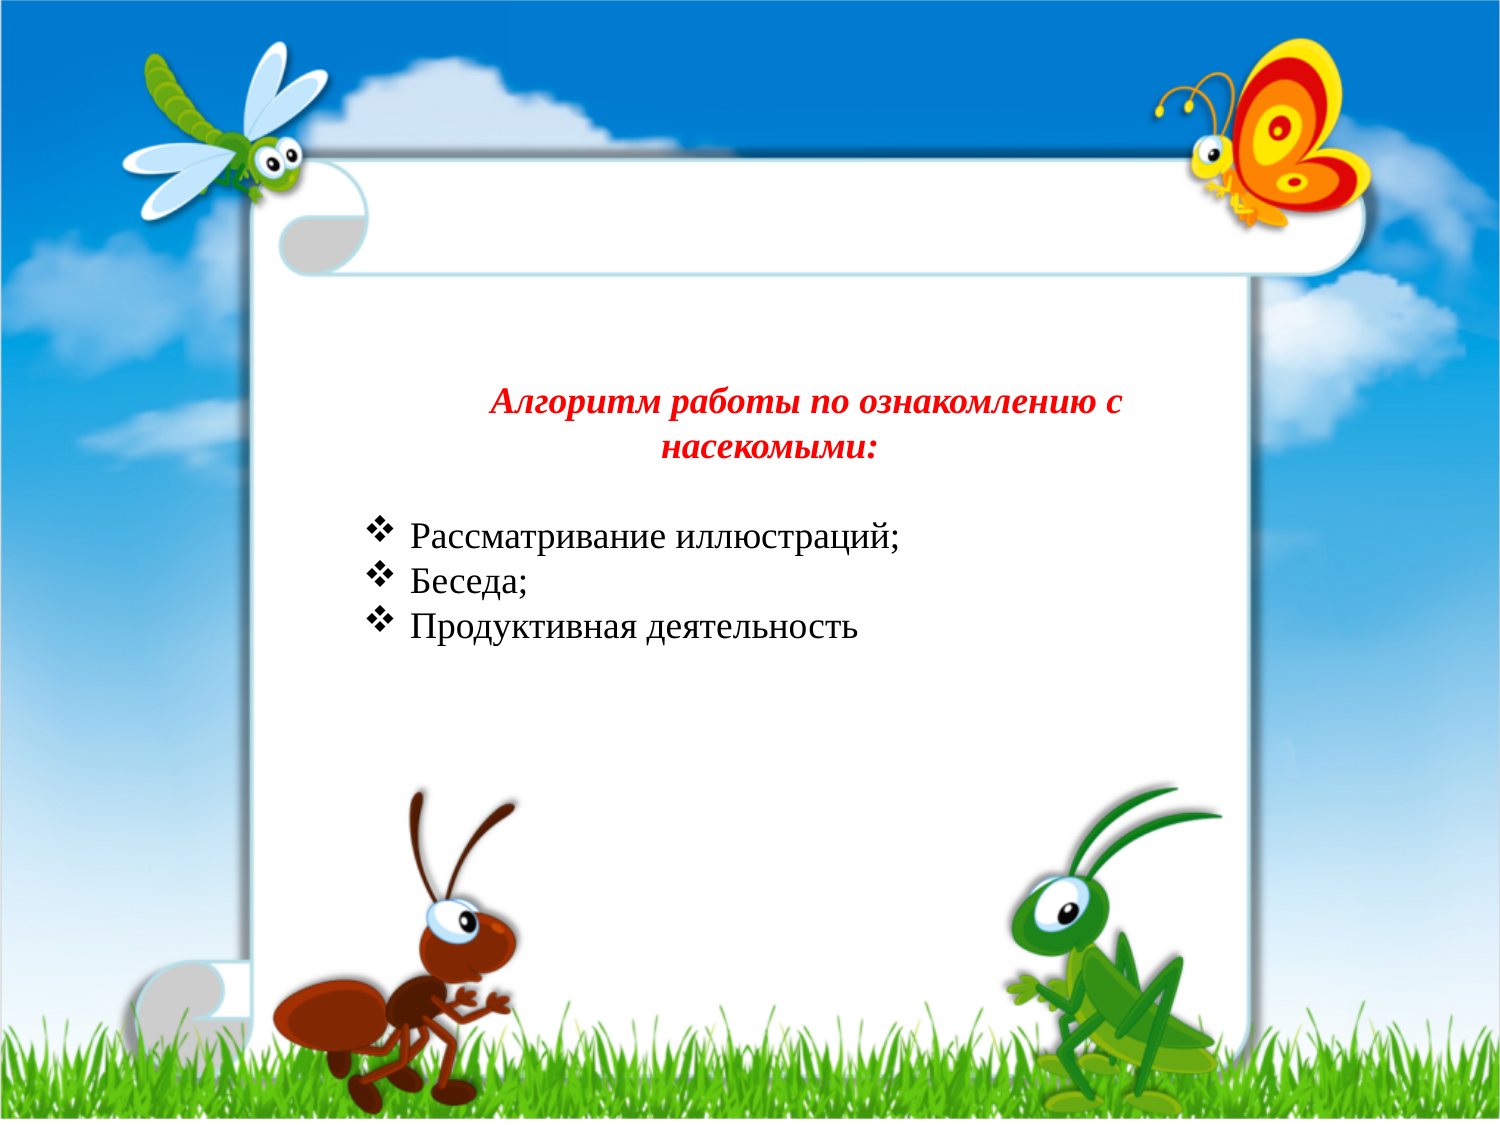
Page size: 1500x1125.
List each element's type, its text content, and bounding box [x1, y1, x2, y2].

text_box Алгоритм работы по ознакомлению с насекомыми: Рассматривание иллюстраций; Беседа; Продуктивная деятельность [348, 368, 1193, 654]
picture [0, 0, 1500, 1125]
